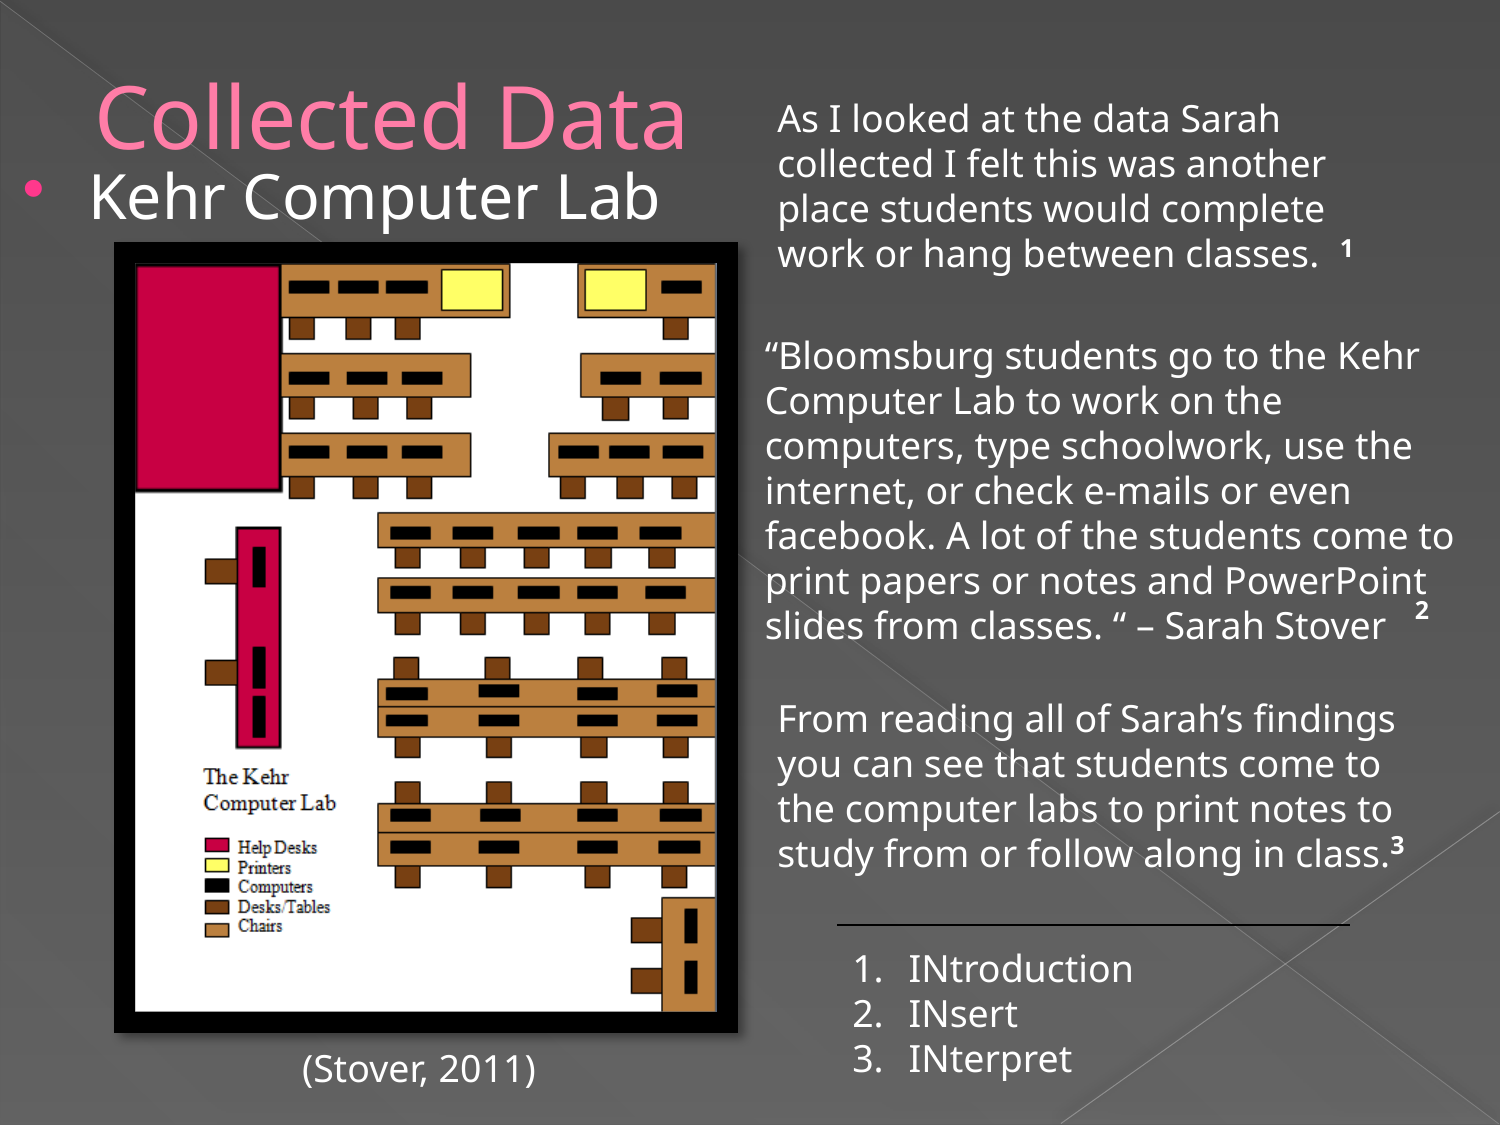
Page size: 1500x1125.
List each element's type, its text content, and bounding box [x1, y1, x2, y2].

text_box 3 [1375, 821, 1439, 867]
text_box “Bloomsburg students go to the Kehr Computer Lab to work on the computers, type schoolwork, use the internet, or check e-mails or even facebook. A lot of the students come to print papers or notes and PowerPoint slides from classes. “ – Sarah Stover [749, 324, 1500, 655]
text_box From reading all of Sarah’s findings you can see that students come to the computer labs to print notes to study from or follow along in class. [762, 687, 1450, 883]
list Kehr Computer Lab [0, 149, 800, 304]
text_box (Stover, 2011) [287, 1037, 588, 1098]
text_box 2 [1400, 587, 1438, 633]
text_box 1 [1325, 224, 1363, 270]
text_box As I looked at the data Sarah collected I felt this was another place students would complete work or hang between classes. [762, 87, 1438, 283]
text_box INtroduction INsert INterpret [837, 937, 1313, 1088]
picture [134, 262, 718, 1013]
title Collected Data [0, 0, 800, 149]
